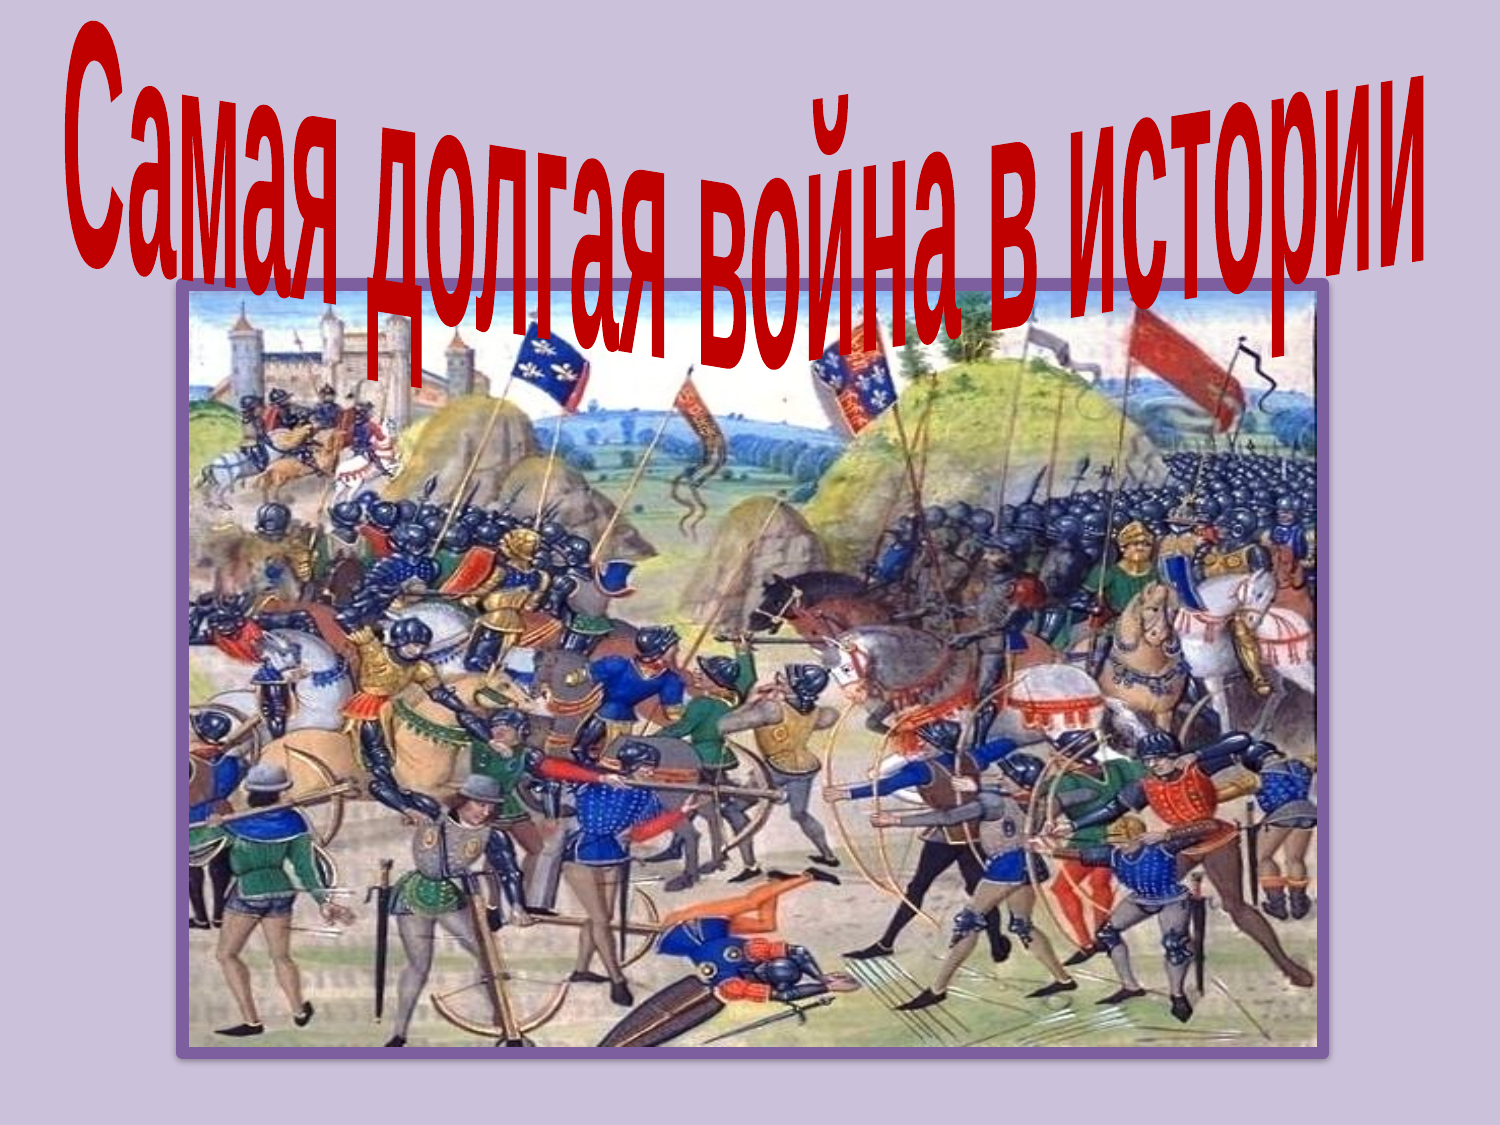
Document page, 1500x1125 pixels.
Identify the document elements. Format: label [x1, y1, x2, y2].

picture [188, 290, 1318, 1047]
